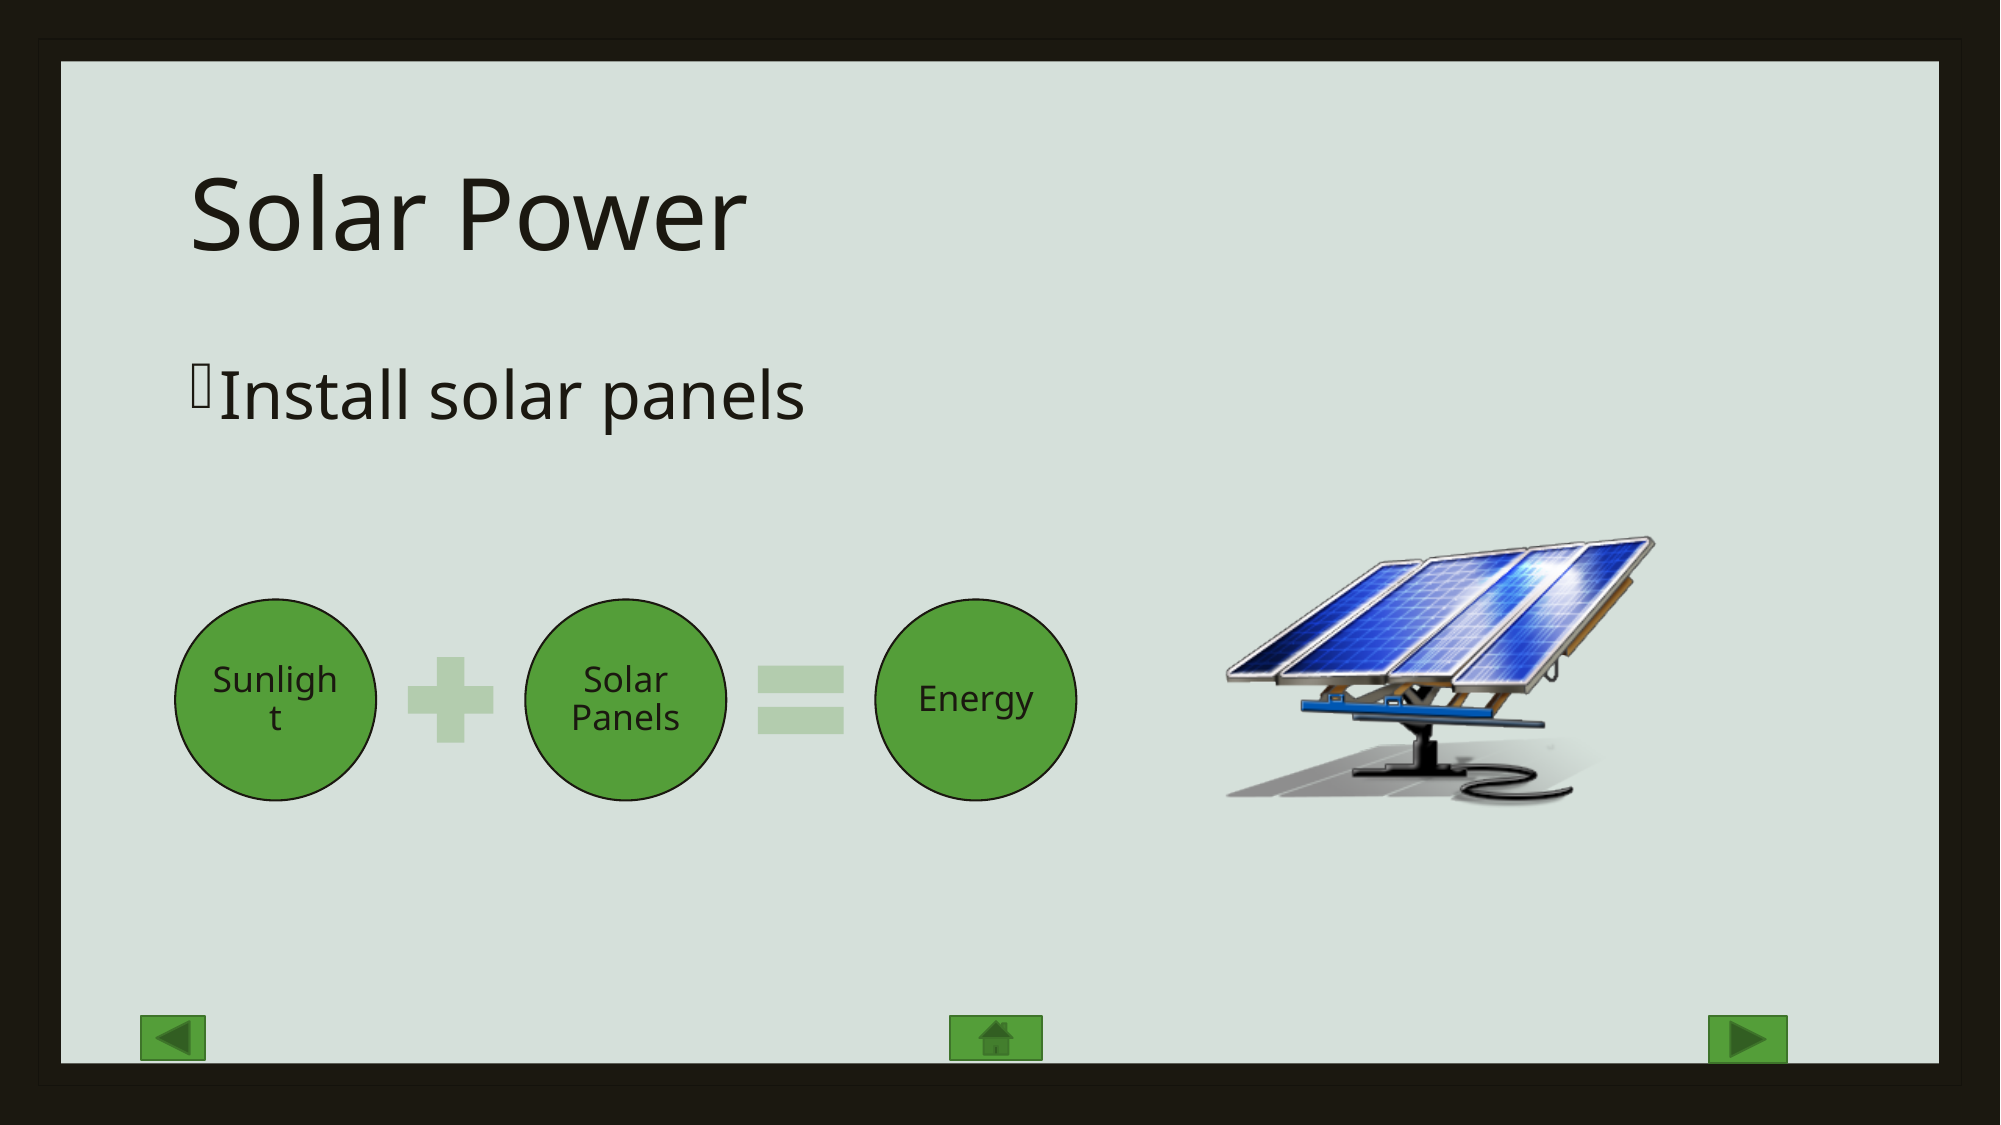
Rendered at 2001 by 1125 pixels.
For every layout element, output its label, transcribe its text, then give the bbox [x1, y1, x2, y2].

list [1209, 427, 1660, 878]
title Solar Power [174, 105, 1825, 331]
list Install solar panels [174, 345, 955, 437]
text_box [140, 1015, 206, 1061]
text_box [1708, 1015, 1788, 1064]
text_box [174, 439, 1077, 960]
text_box [949, 1015, 1043, 1061]
